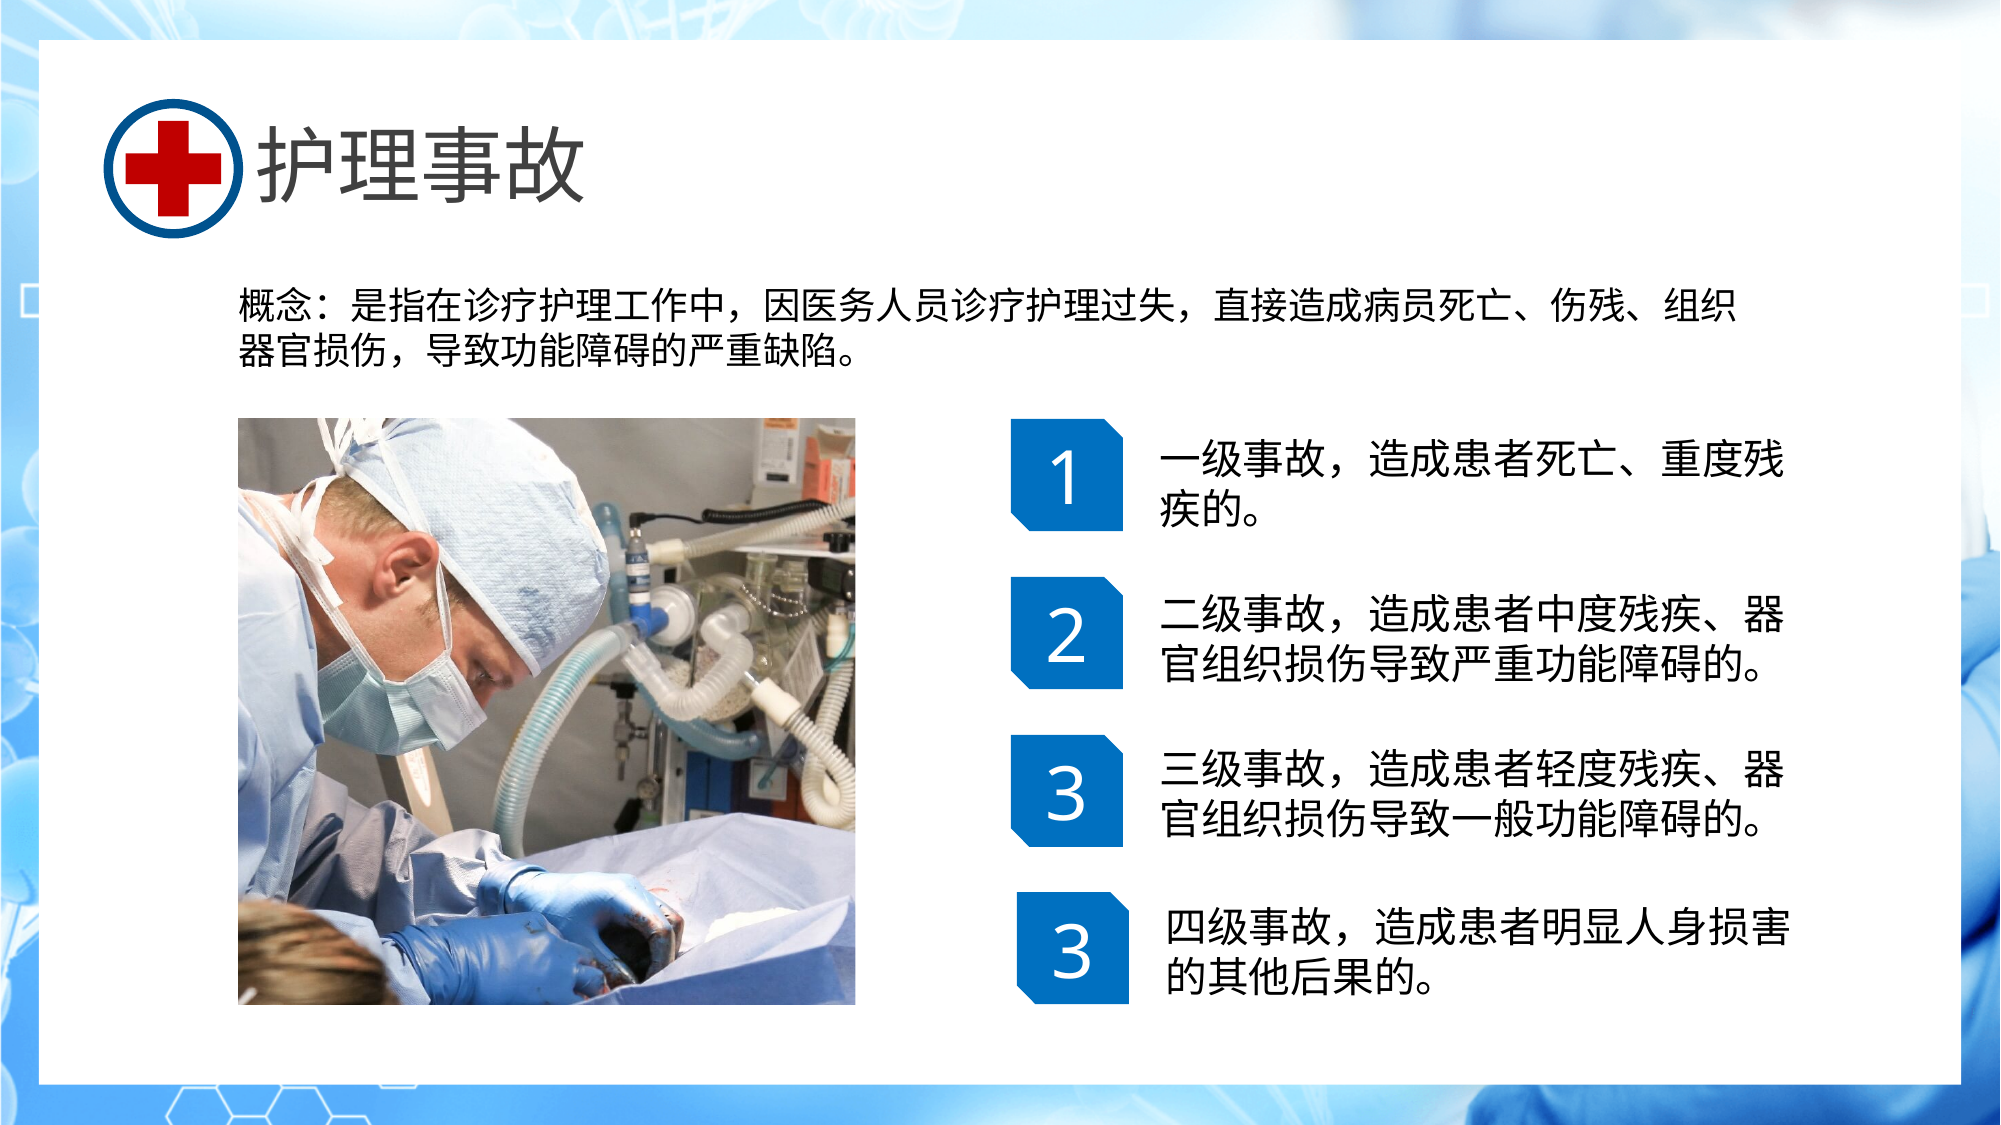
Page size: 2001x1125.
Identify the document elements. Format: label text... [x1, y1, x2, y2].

picture [3, 0, 1998, 1125]
text_box 四级事故，造成患者明显人身损害的其他后果的。 [1150, 892, 1828, 1024]
text_box 1 [1009, 417, 1124, 533]
text_box 概念：是指在诊疗护理工作中，因医务人员诊疗护理过失，直接造成病员死亡、伤残、组织器官损伤，导致功能障碍的严重缺陷。 [238, 282, 1760, 373]
text_box 3 [1009, 733, 1124, 849]
text_box 三级事故，造成患者轻度残疾、器官组织损伤导致一般功能障碍的。 [1144, 735, 1822, 867]
text_box 2 [1009, 575, 1124, 691]
text_box 3 [1015, 891, 1130, 1006]
text_box 一级事故，造成患者死亡、重度残疾的。 [1144, 424, 1822, 556]
text_box 护理事故 [239, 105, 603, 220]
text_box 二级事故，造成患者中度残疾、器官组织损伤导致严重功能障碍的。 [1144, 580, 1822, 711]
